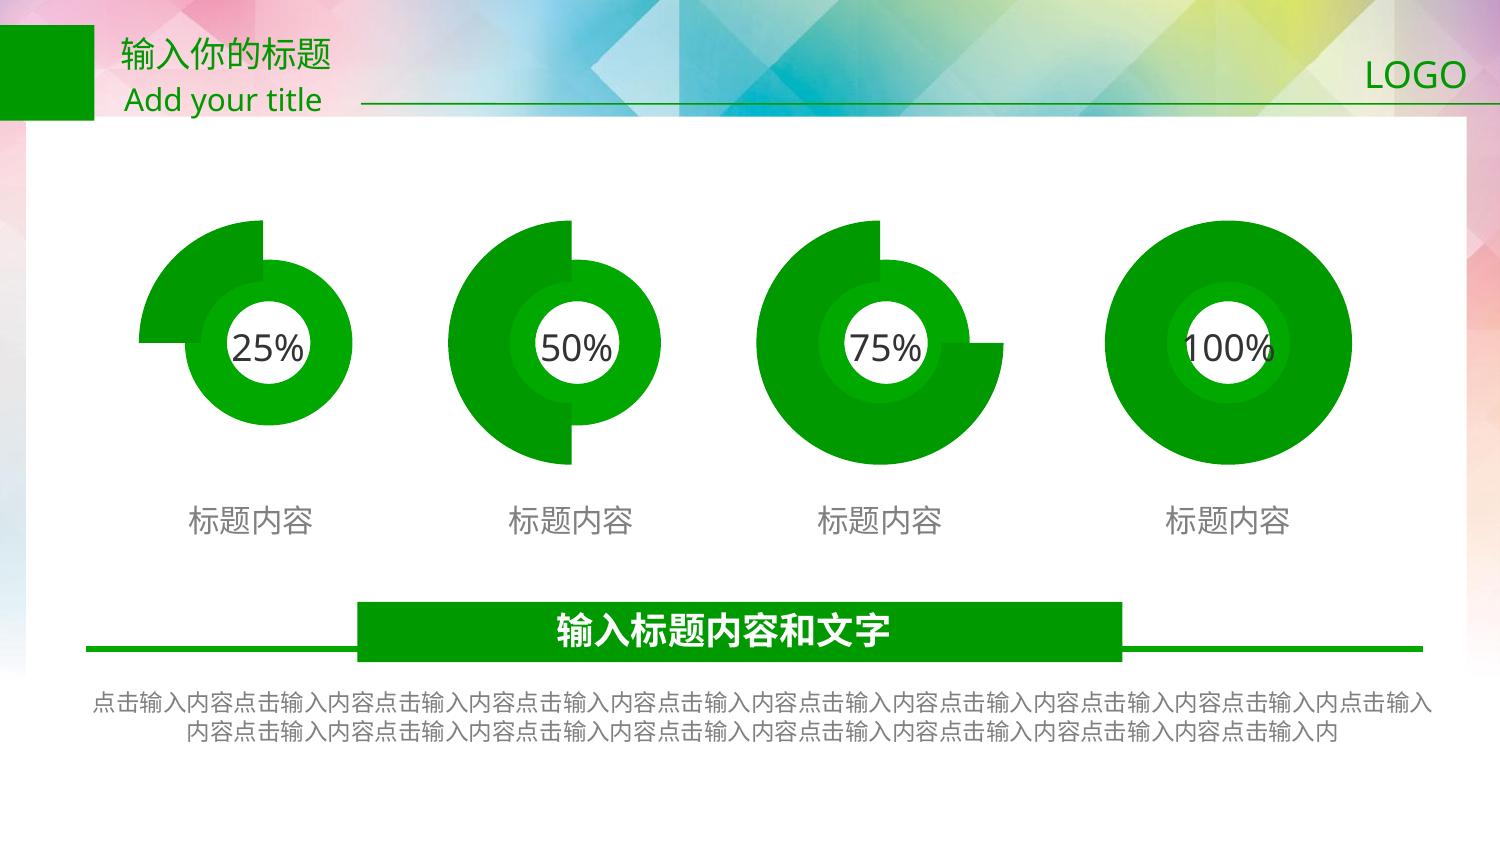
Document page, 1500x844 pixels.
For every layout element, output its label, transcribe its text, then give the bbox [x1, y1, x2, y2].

picture [0, 0, 1500, 843]
text_box LOGO [1349, 44, 1483, 104]
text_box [756, 220, 1004, 465]
text_box 标题内容 [1154, 495, 1303, 544]
text_box 点击输入内容点击输入内容点击输入内容点击输入内容点击输入内容点击输入内容点击输入内容点击输入内容点击输入内点击输入内容点击输入内容点击输入内容点击输入内容点击输入内容点击输入内容点击输入内容点击输入内容点击输入内 [75, 682, 1450, 751]
text_box 标题内容 [177, 495, 326, 544]
text_box 标题内容 [806, 495, 954, 544]
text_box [85, 601, 1424, 663]
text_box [447, 220, 661, 465]
text_box 标题内容 [497, 495, 646, 544]
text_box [138, 220, 353, 426]
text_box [1104, 220, 1353, 465]
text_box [105, 24, 355, 127]
